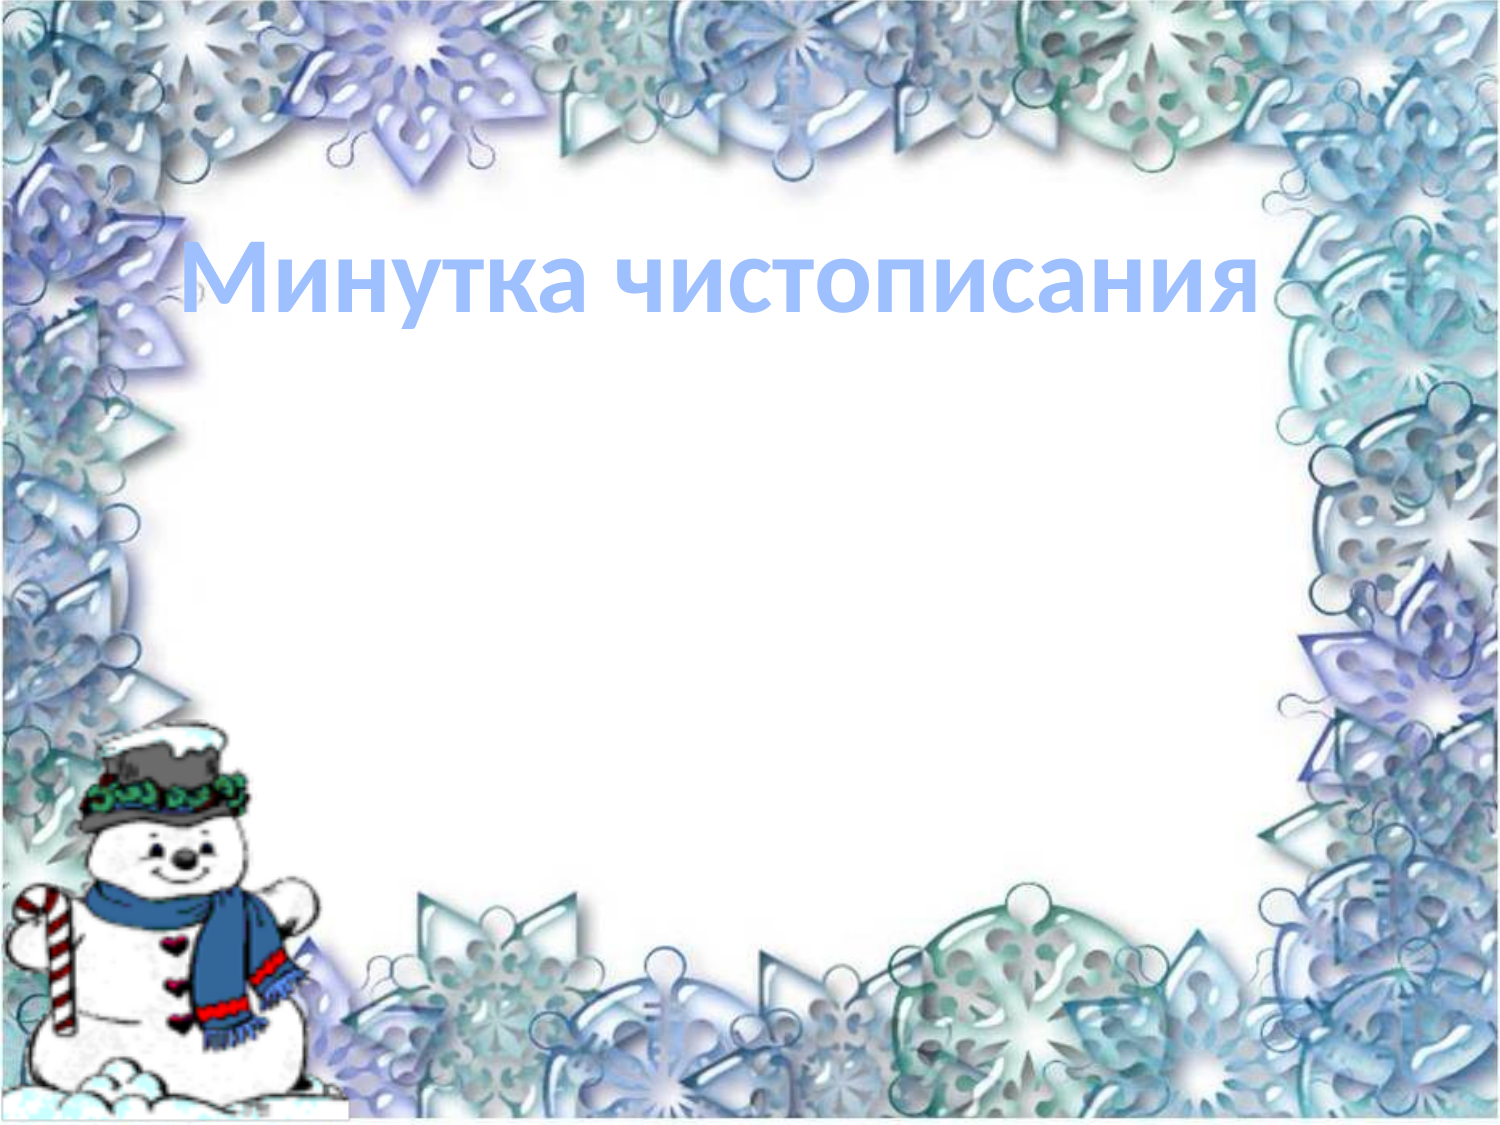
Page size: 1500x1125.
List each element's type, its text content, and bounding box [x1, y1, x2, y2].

text_box Минутка чистописания [159, 196, 1282, 342]
picture [0, 0, 1500, 1125]
